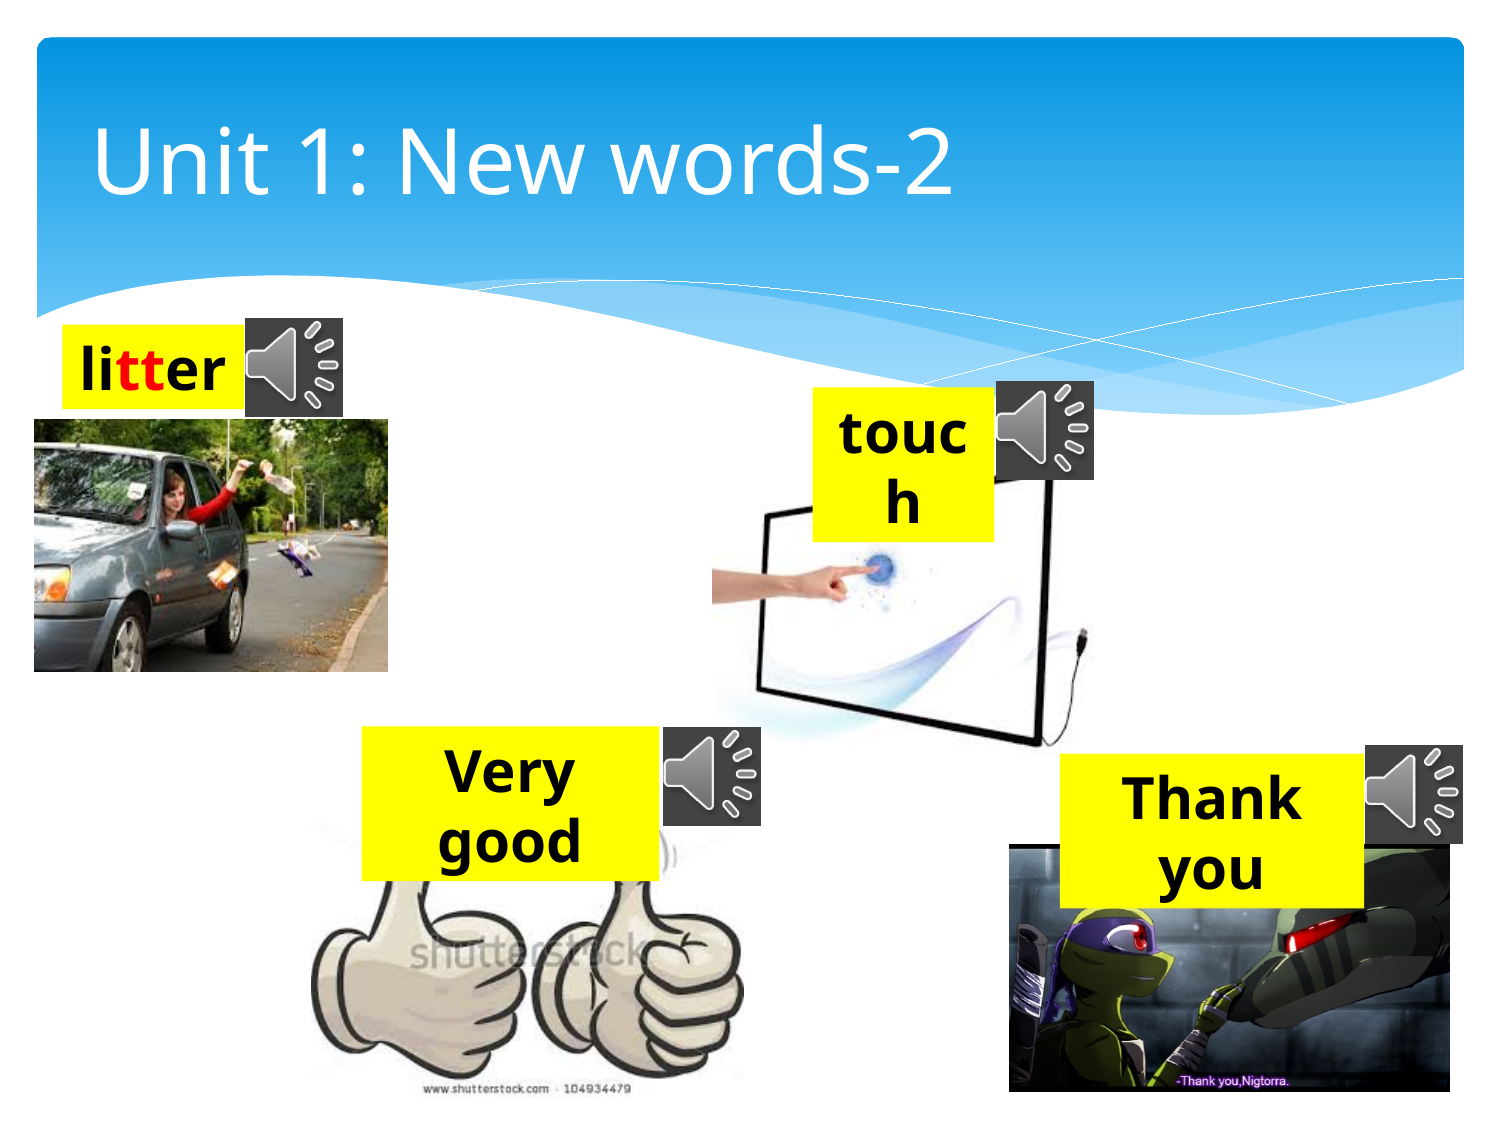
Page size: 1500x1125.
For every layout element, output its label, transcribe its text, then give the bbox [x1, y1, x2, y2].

text_box Very good [361, 726, 660, 816]
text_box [1363, 744, 1465, 845]
picture [311, 818, 744, 1099]
text_box Thank you [1059, 753, 1357, 842]
picture [1009, 844, 1451, 1093]
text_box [661, 726, 763, 827]
picture [712, 456, 1095, 754]
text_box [243, 317, 345, 418]
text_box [994, 380, 1095, 481]
title Unit 1: New words-2 [74, 55, 1426, 262]
text_box touch [812, 387, 988, 455]
text_box litter [62, 324, 238, 410]
picture [34, 419, 389, 672]
